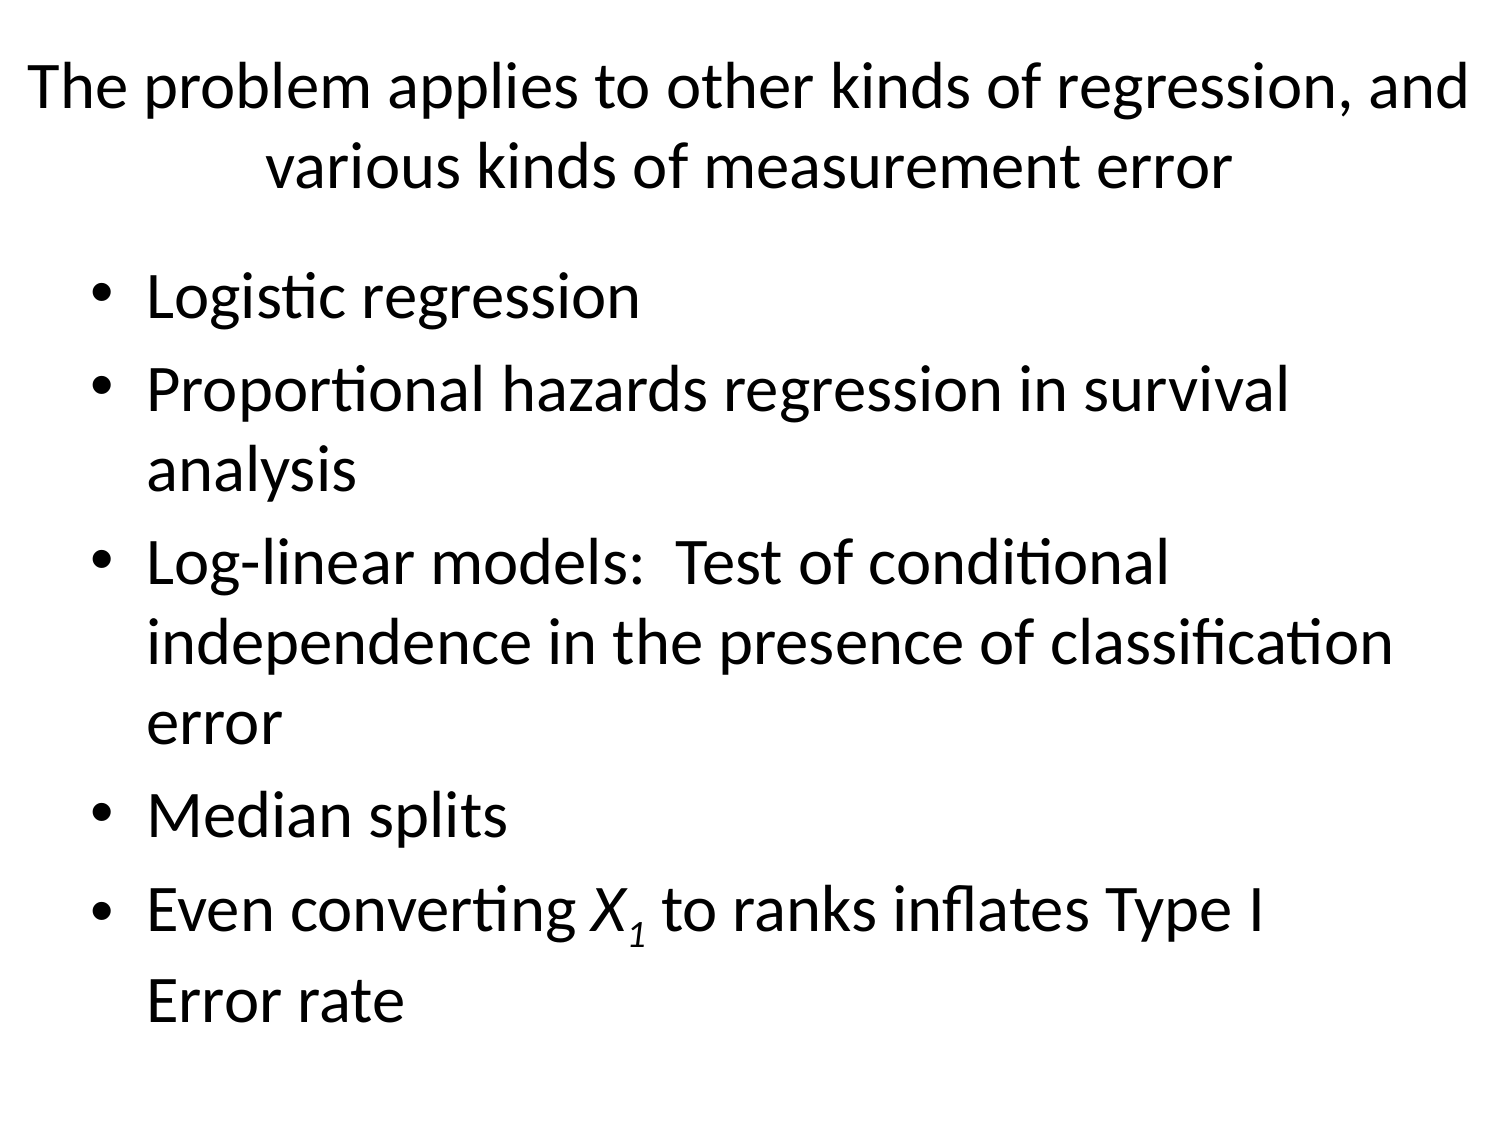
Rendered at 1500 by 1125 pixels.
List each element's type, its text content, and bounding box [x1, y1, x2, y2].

title The problem applies to other kinds of regression, and various kinds of measurement error [0, 0, 1500, 244]
list Logistic regression Proportional hazards regression in survival analysis Log-linear models: Test of conditional independence in the presence of classification error Median splits Even converting X1 to ranks inflates Type I Error rate [75, 243, 1425, 1072]
